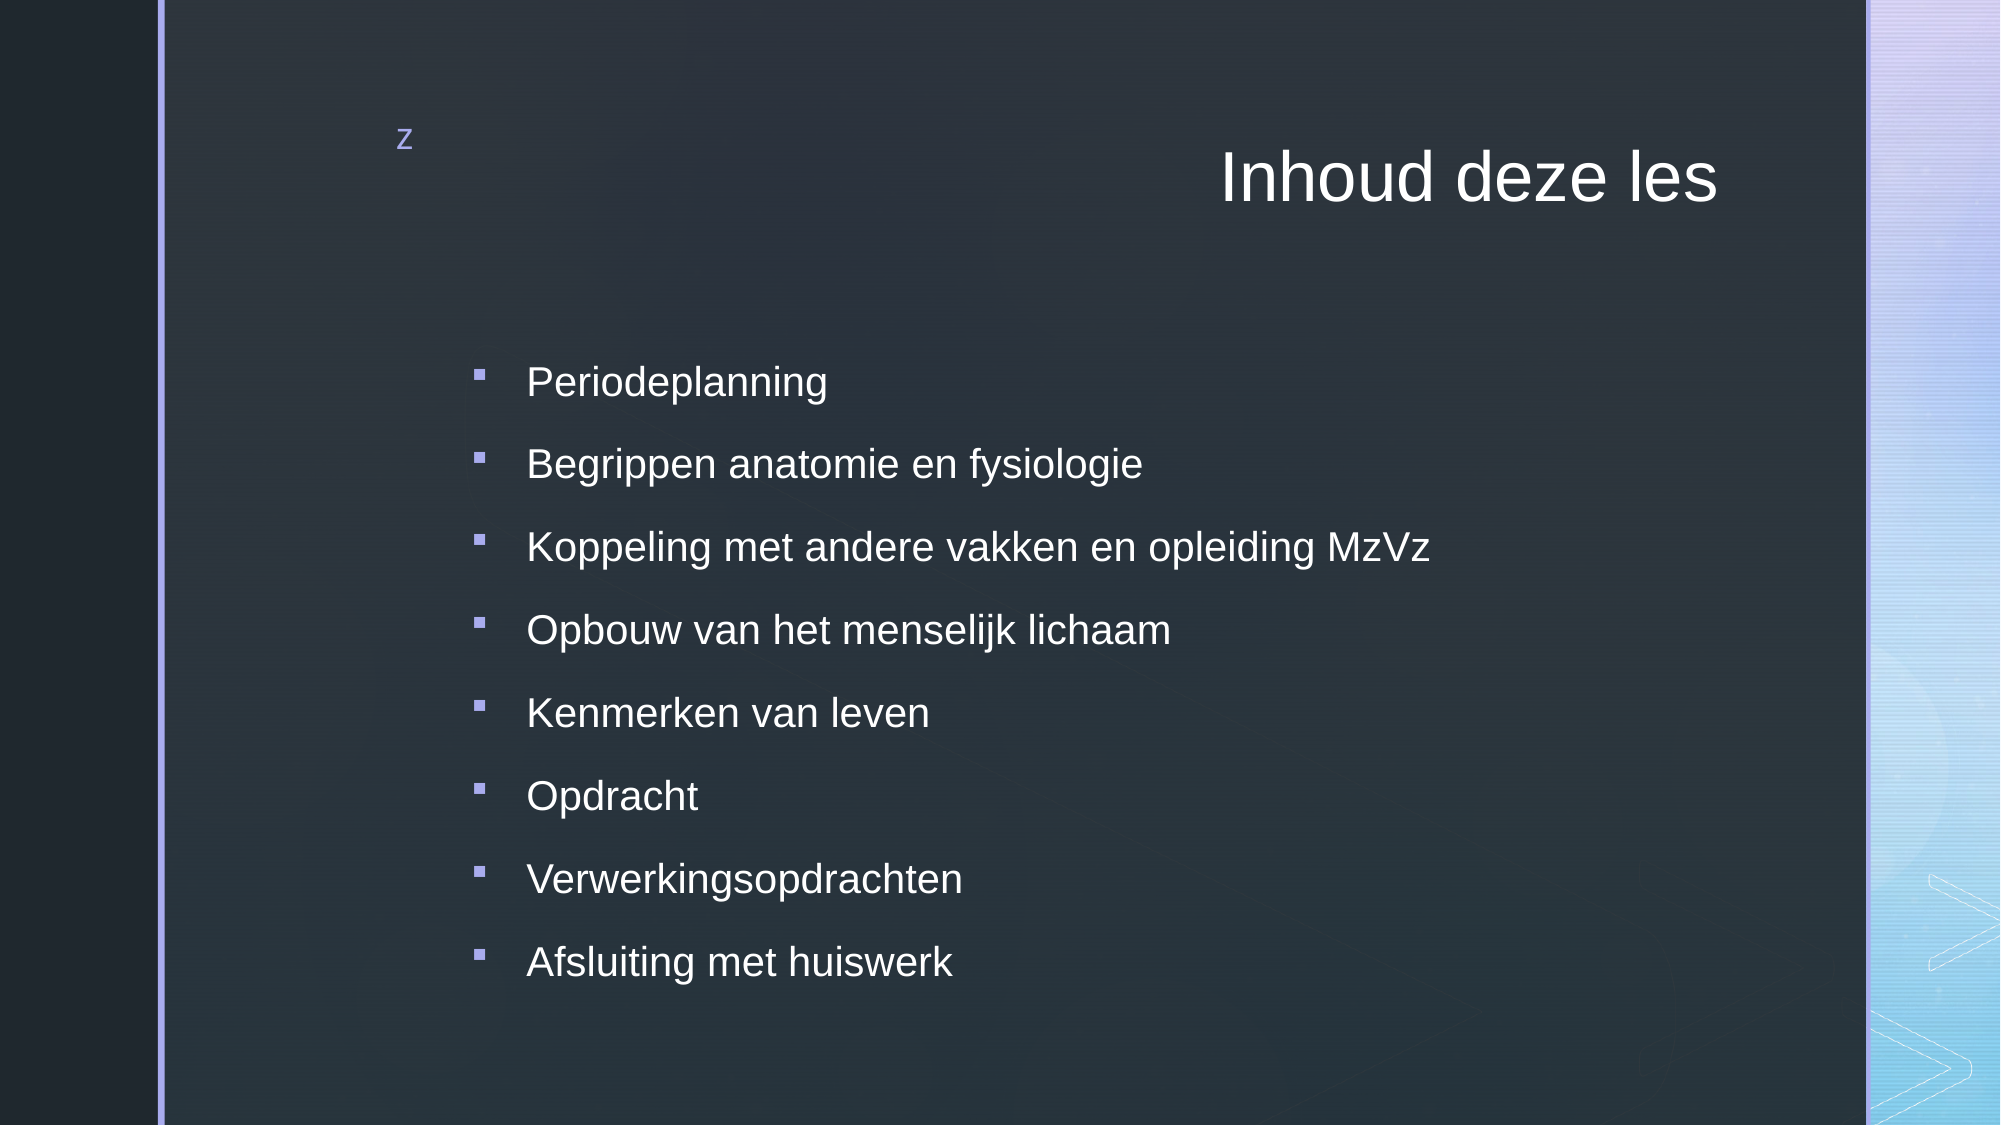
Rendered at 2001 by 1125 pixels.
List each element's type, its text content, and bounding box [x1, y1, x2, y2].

title Inhoud deze les [428, 132, 1734, 310]
list Periodeplanning Begrippen anatomie en fysiologie Koppeling met andere vakken en opleiding MzVz Opbouw van het menselijk lichaam Kenmerken van leven Opdracht Verwerkingsopdrachten Afsluiting met huiswerk [454, 336, 1734, 993]
picture [1871, 0, 2001, 1125]
